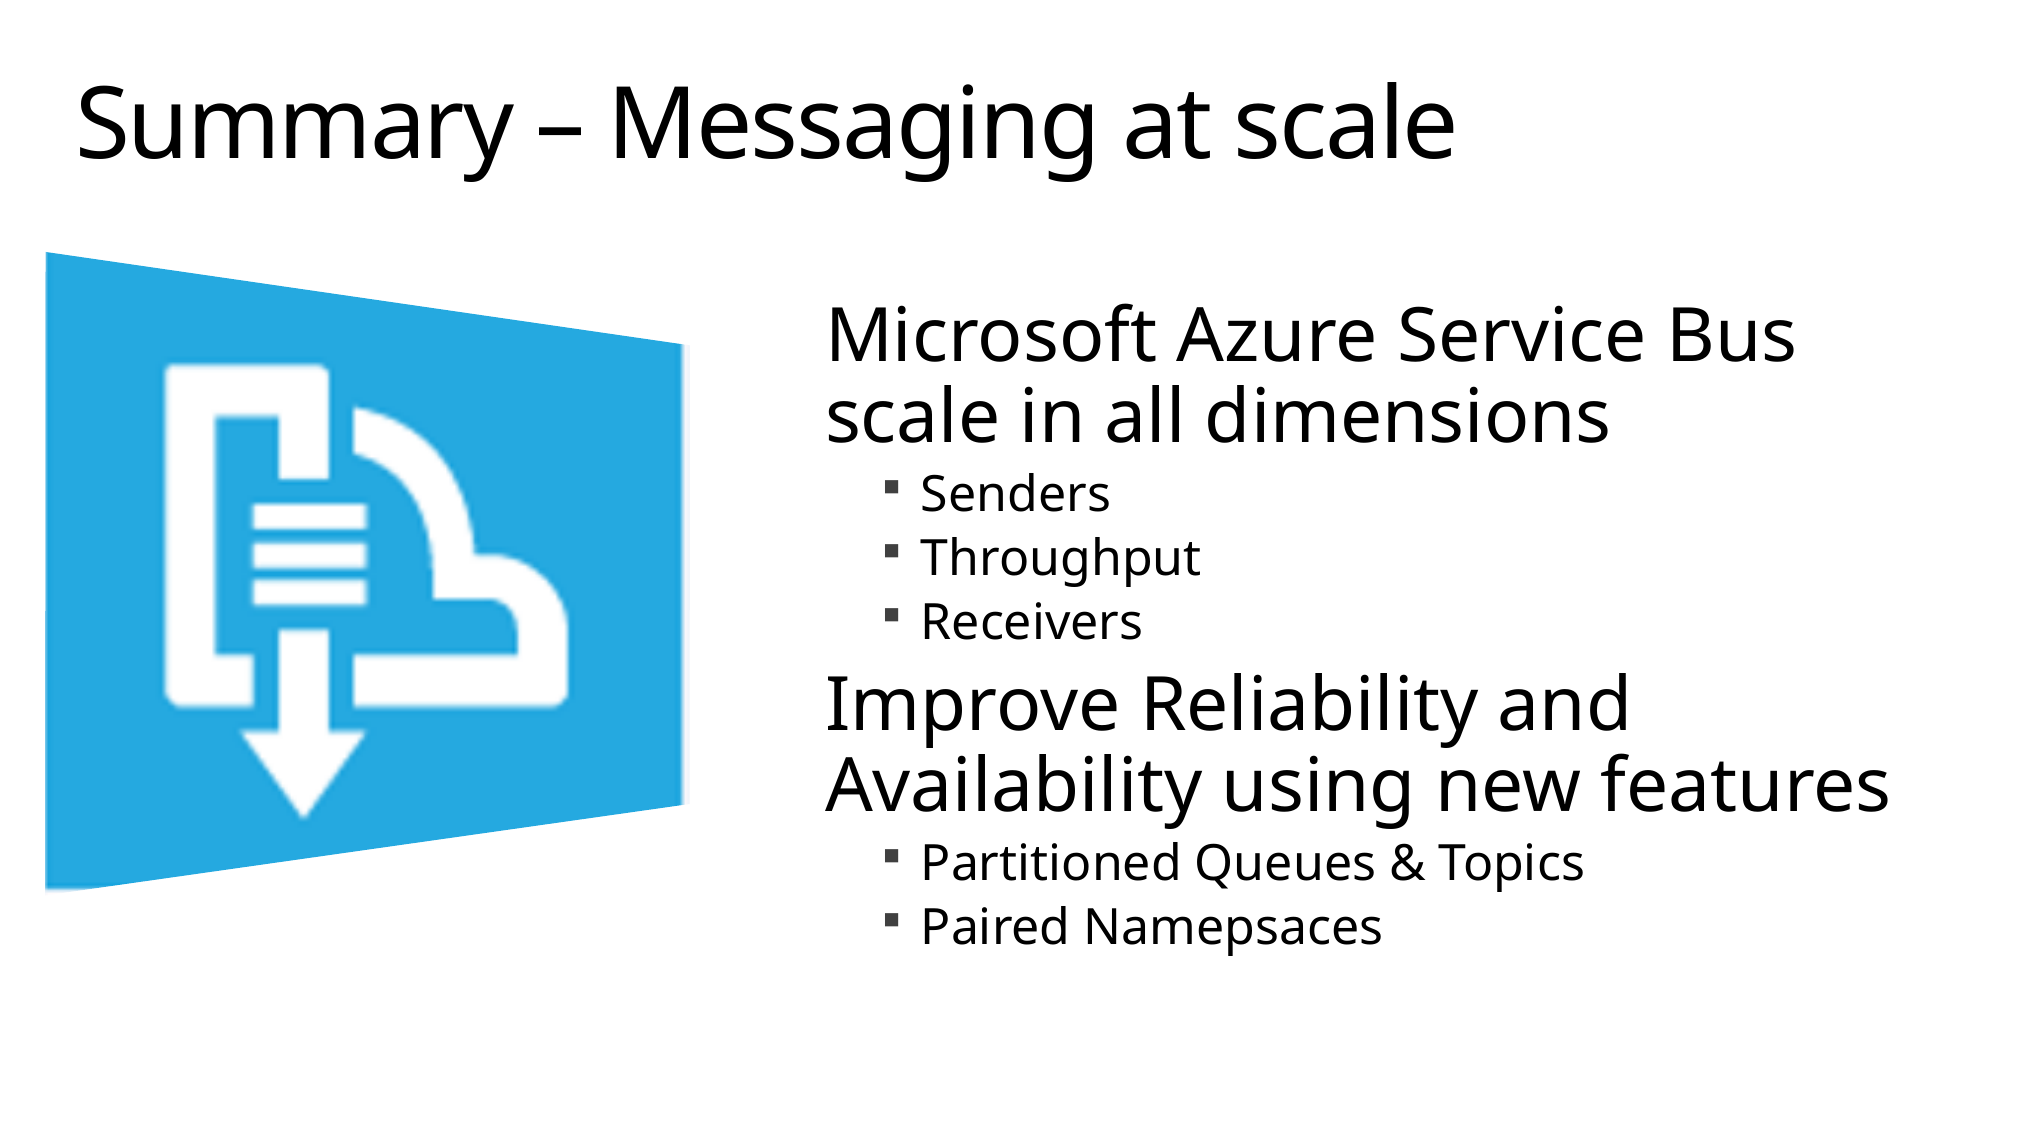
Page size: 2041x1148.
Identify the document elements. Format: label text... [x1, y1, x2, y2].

title Summary – Messaging at scale [45, 48, 1996, 199]
picture [44, 251, 691, 896]
list Microsoft Azure Service Bus scale in all dimensions Senders Throughput Receivers Improve Reliability and Availability using new features Partitioned Queues & Topics Paired Namepsaces [795, 498, 1996, 649]
